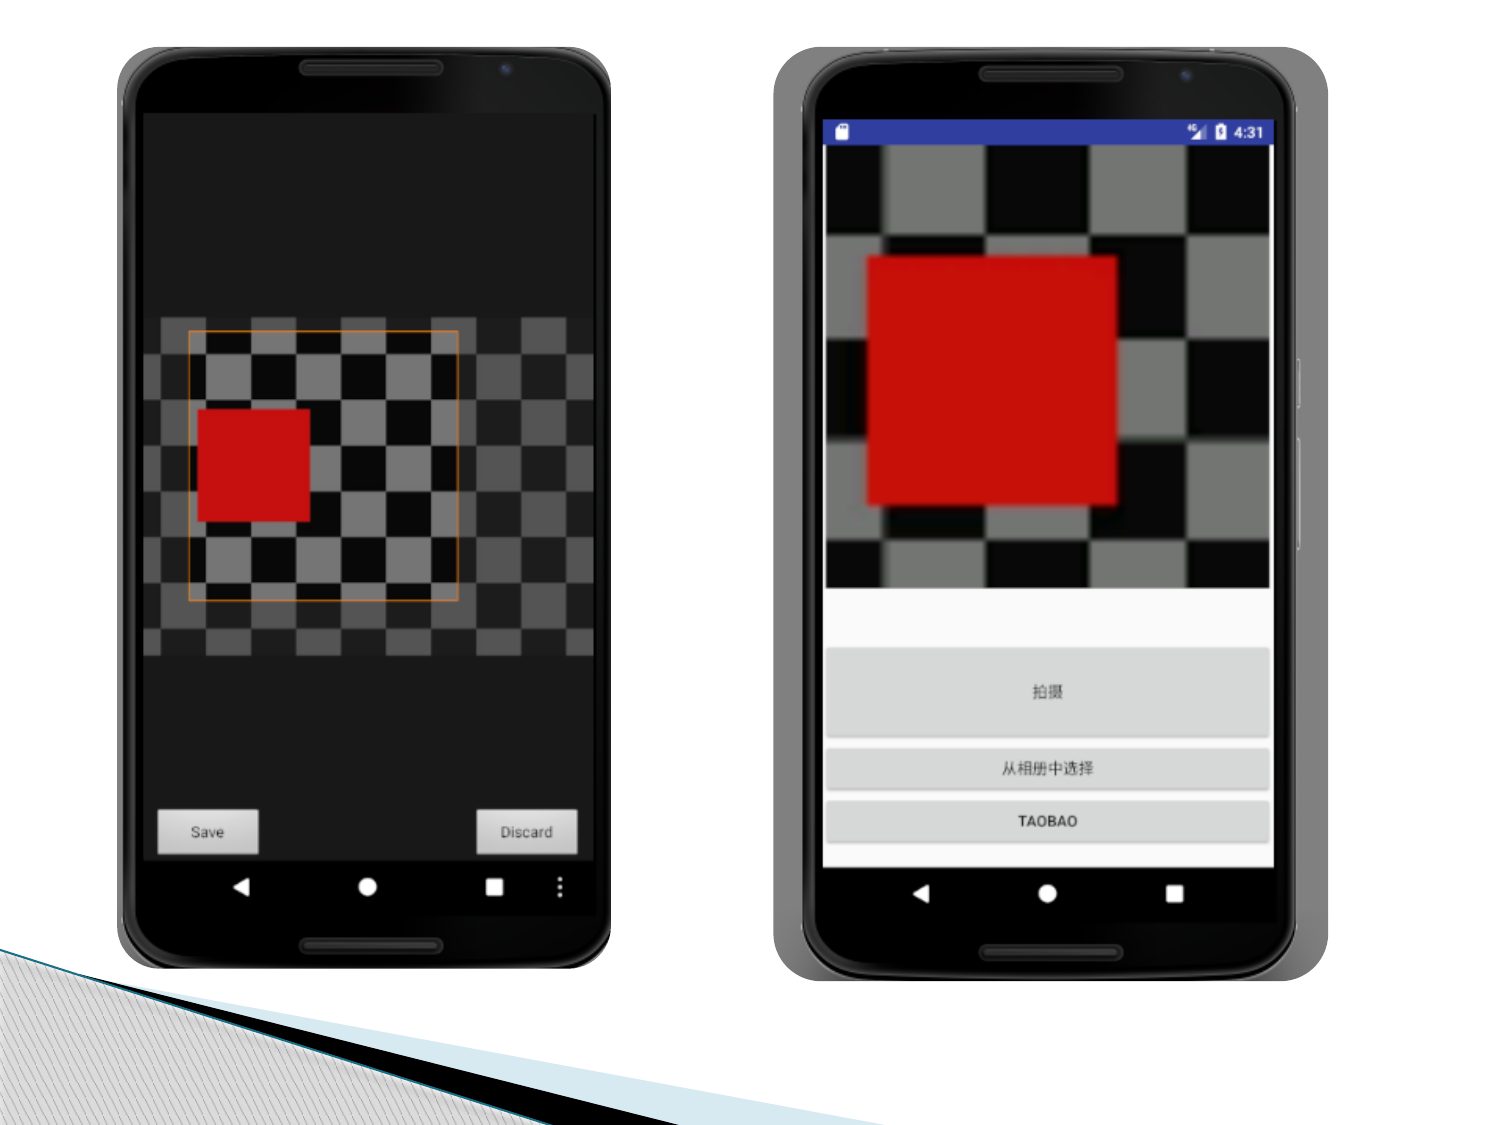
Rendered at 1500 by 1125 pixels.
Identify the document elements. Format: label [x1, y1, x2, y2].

picture [116, 46, 612, 969]
picture [773, 46, 1329, 982]
